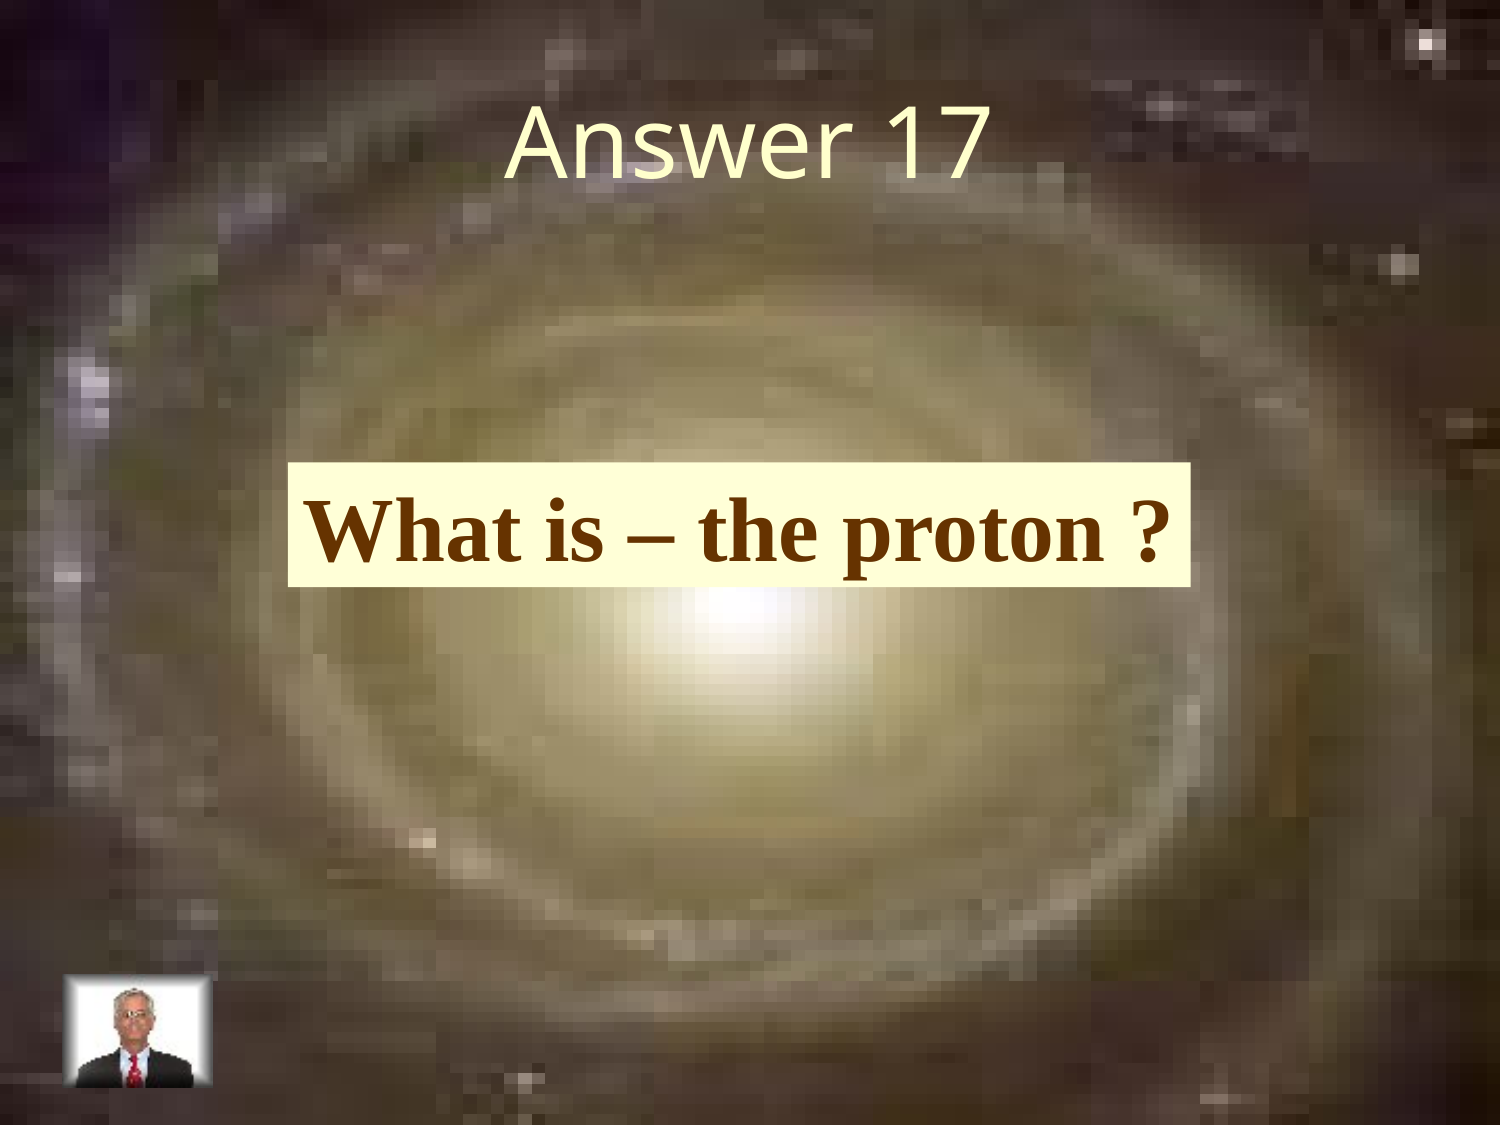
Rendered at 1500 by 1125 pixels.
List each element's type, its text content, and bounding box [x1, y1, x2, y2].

text_box What is – the proton ? [287, 462, 1191, 588]
picture [0, 0, 1500, 1125]
title Answer 17 [74, 44, 1426, 233]
